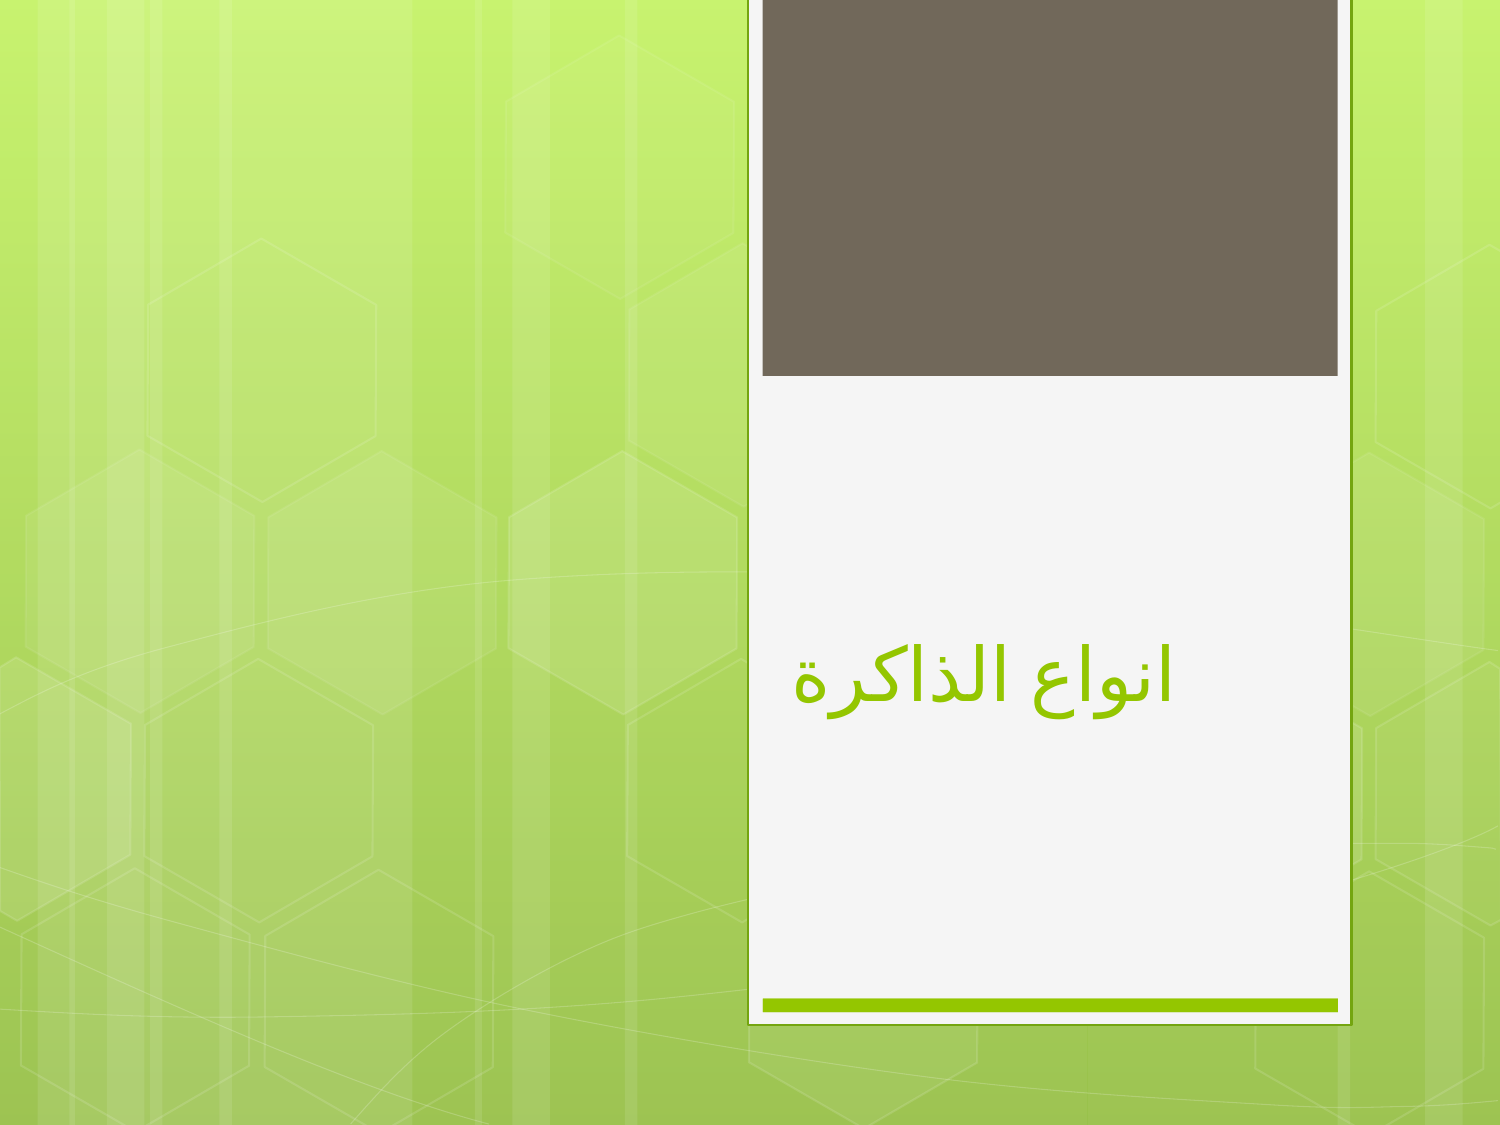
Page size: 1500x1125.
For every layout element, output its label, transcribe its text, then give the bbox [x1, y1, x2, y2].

title انواع الذاكرة [776, 444, 1320, 724]
